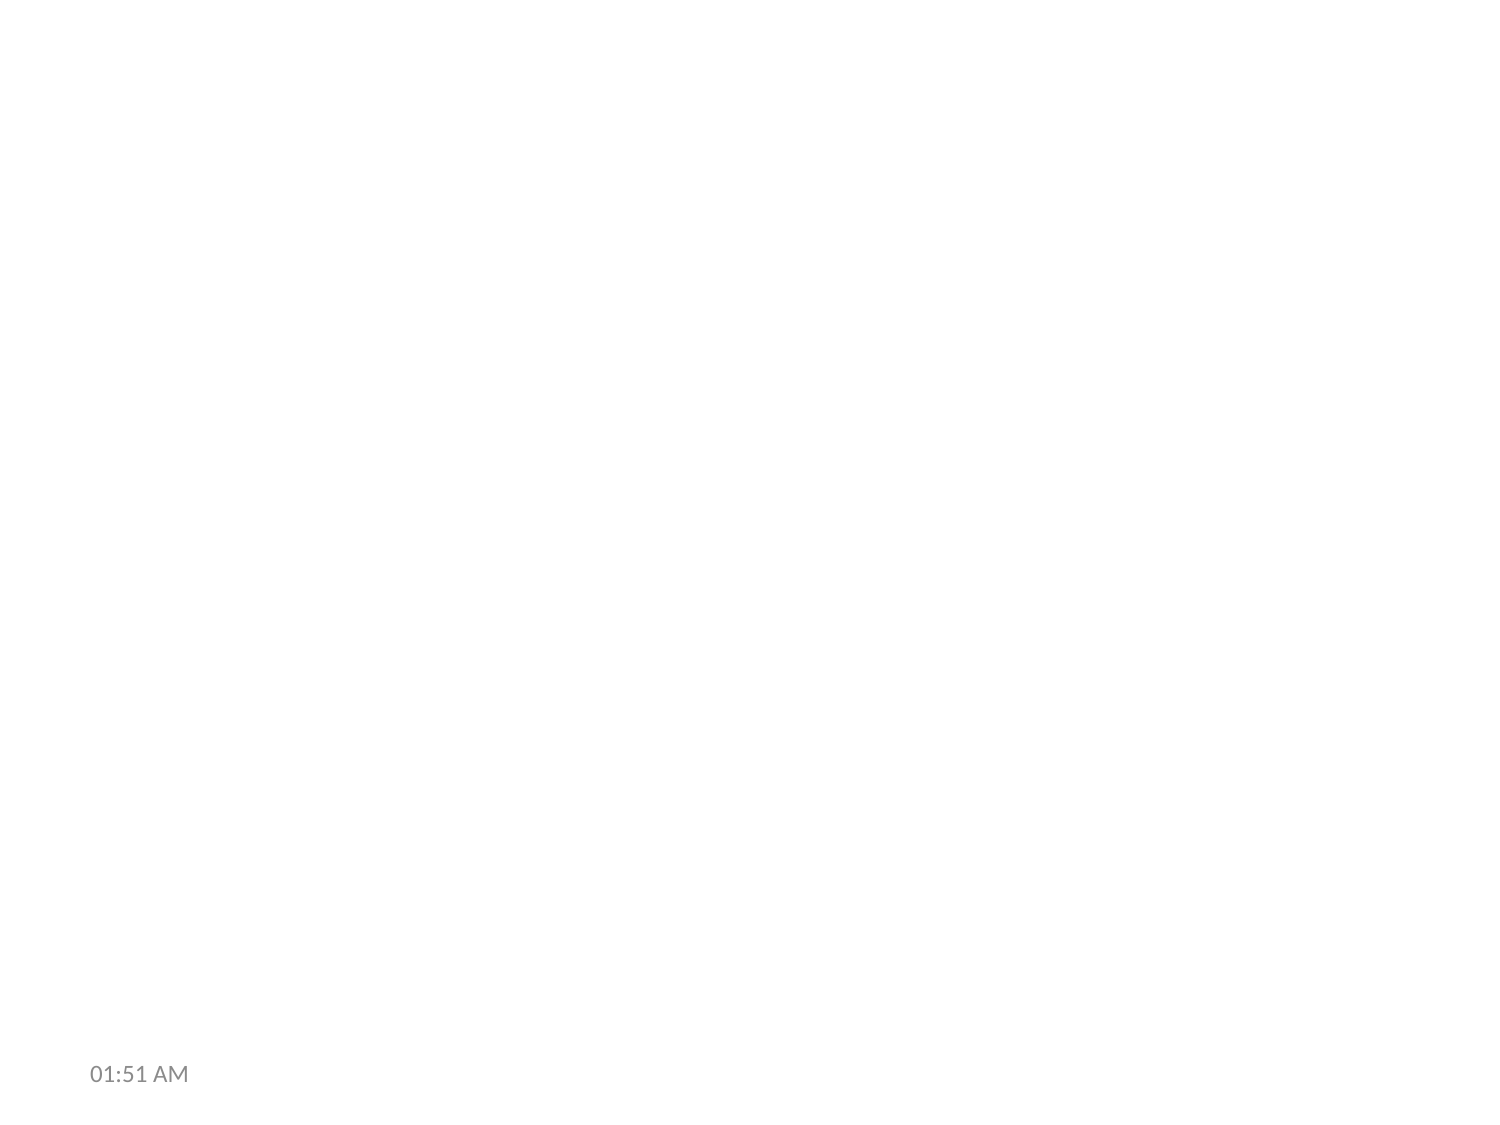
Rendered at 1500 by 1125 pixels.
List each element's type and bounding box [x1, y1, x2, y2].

slide_number [75, 1042, 425, 1103]
